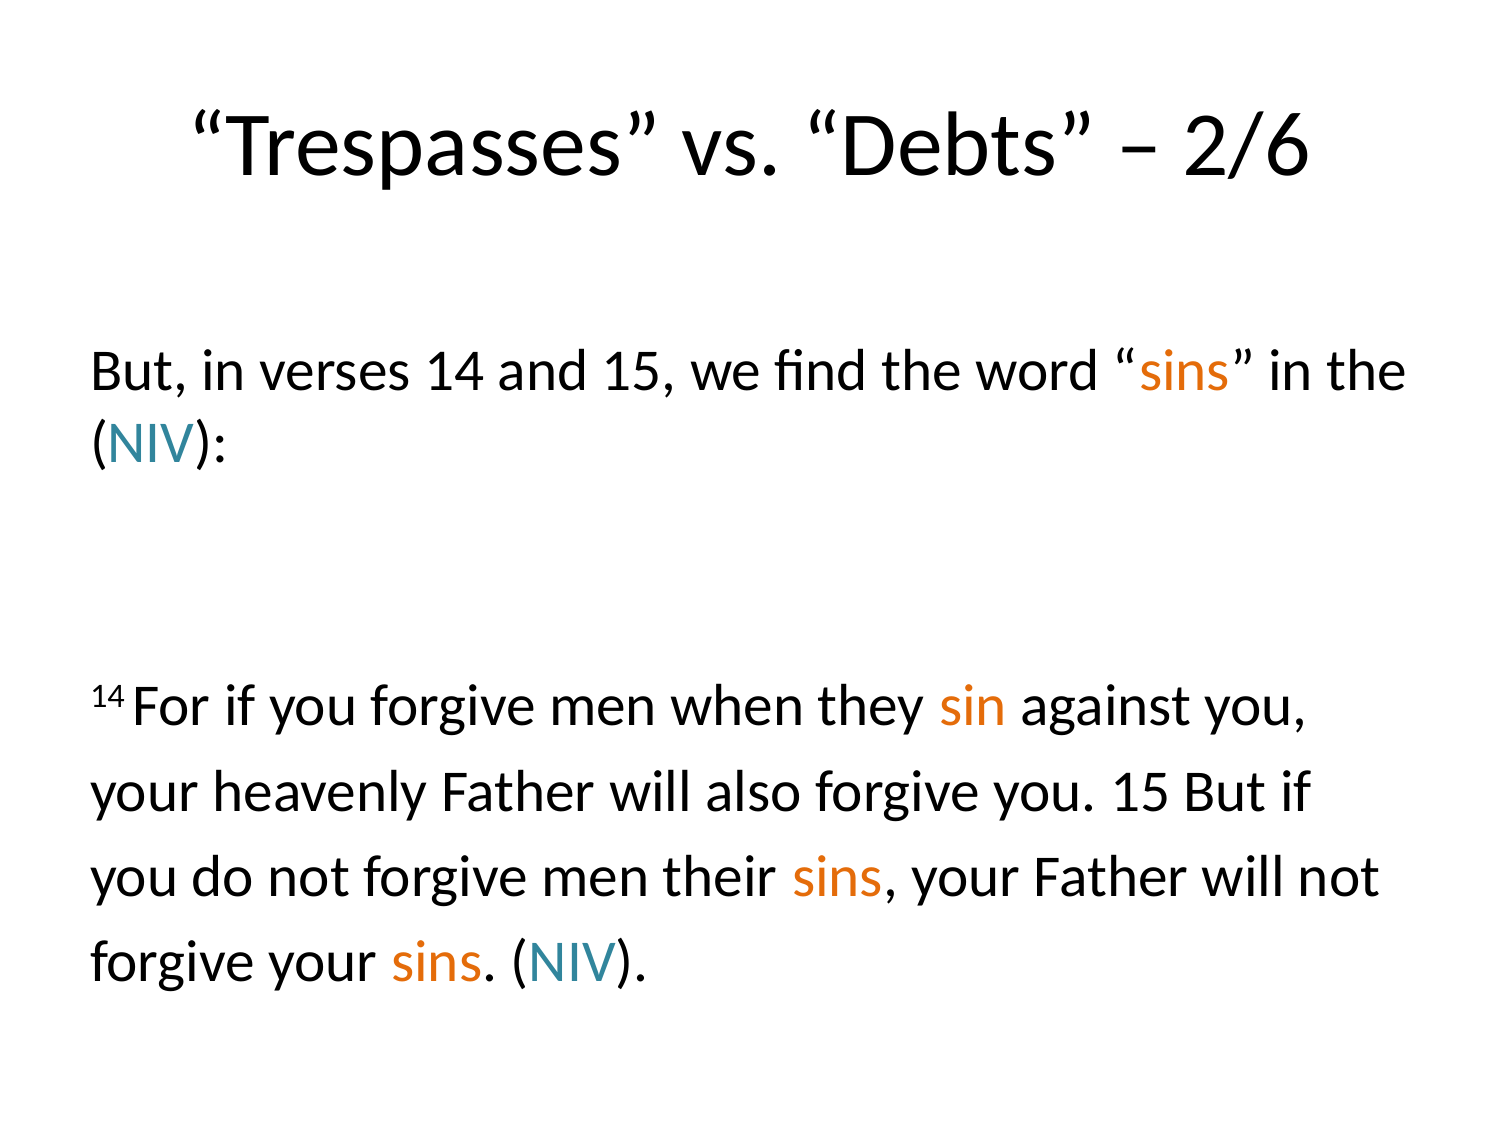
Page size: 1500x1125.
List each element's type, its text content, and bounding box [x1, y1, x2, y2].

title “Trespasses” vs. “Debts” – 2/6 [75, 45, 1425, 233]
list But, in verses 14 and 15, we find the word “sins” in the (NIV): 14 For if you forgive men when they sin against you, your heavenly Father will also forgive you. 15 But if you do not forgive men their sins, your Father will not forgive your sins. (NIV). [75, 262, 1425, 1005]
